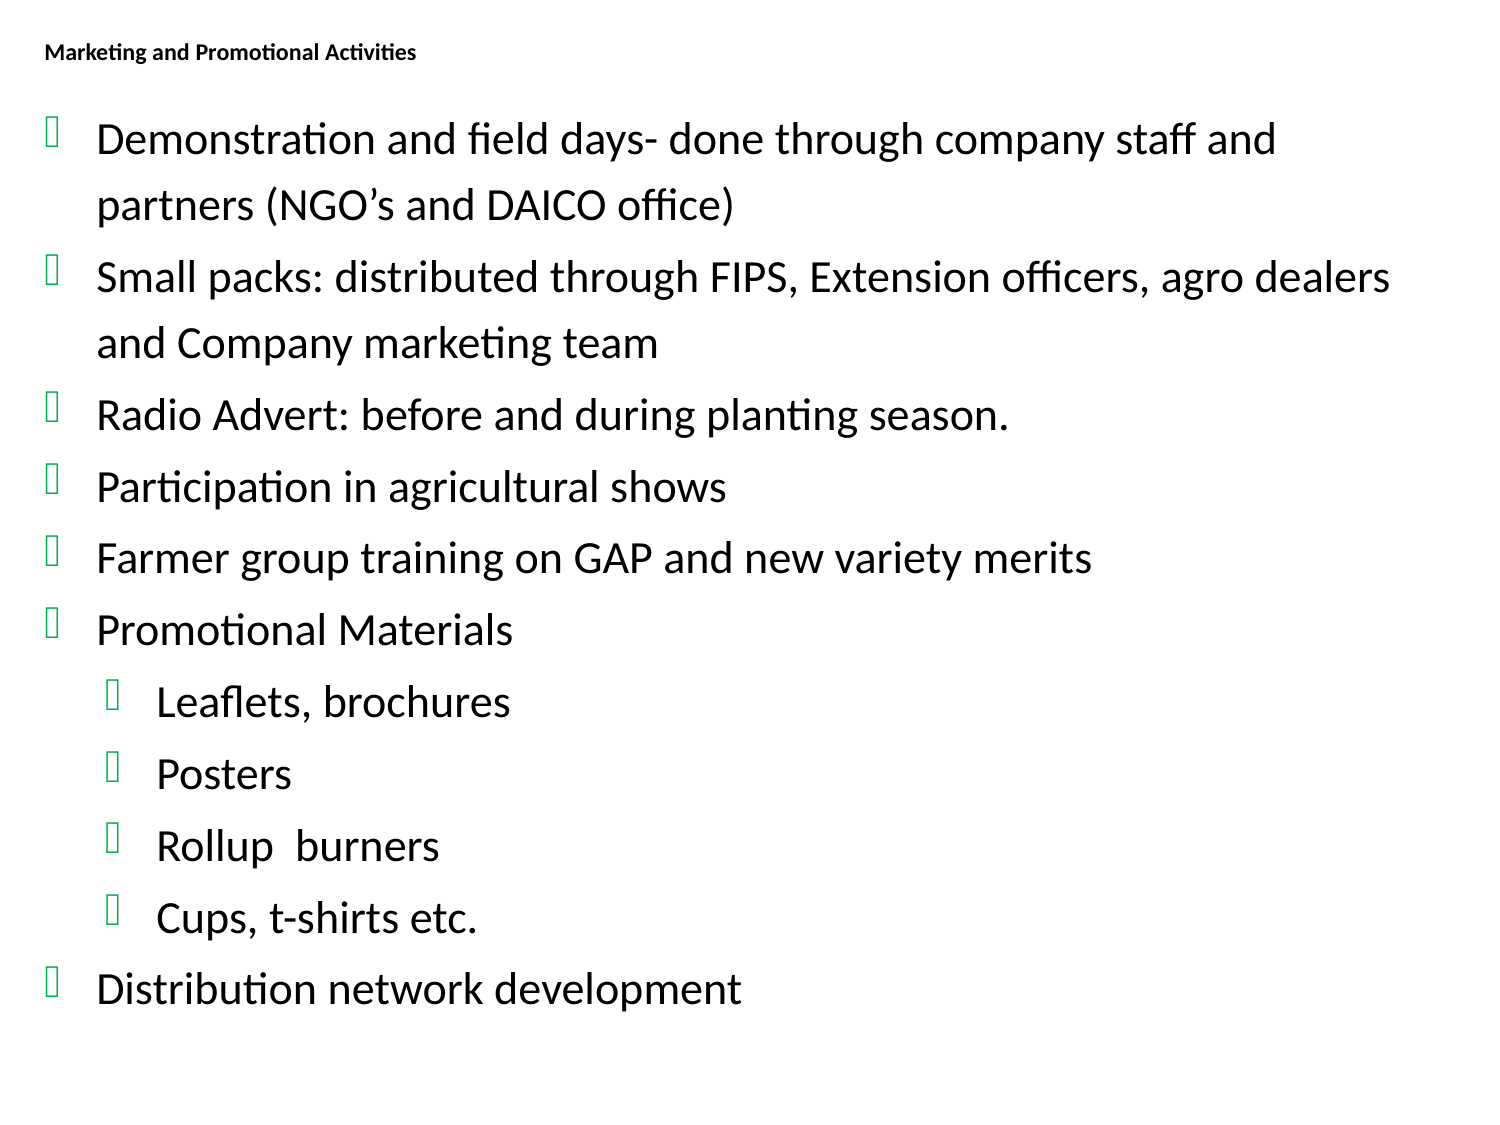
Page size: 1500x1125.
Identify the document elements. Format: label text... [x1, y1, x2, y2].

title Marketing and Promotional Activities [29, 0, 1380, 90]
list Demonstration and field days- done through company staff and partners (NGO’s and DAICO office) Small packs: distributed through FIPS, Extension officers, agro dealers and Company marketing team Radio Advert: before and during planting season. Participation in agricultural shows Farmer group training on GAP and new variety merits Promotional Materials Leaflets, brochures Posters Rollup burners Cups, t-shirts etc. Distribution network development [29, 90, 1448, 1044]
